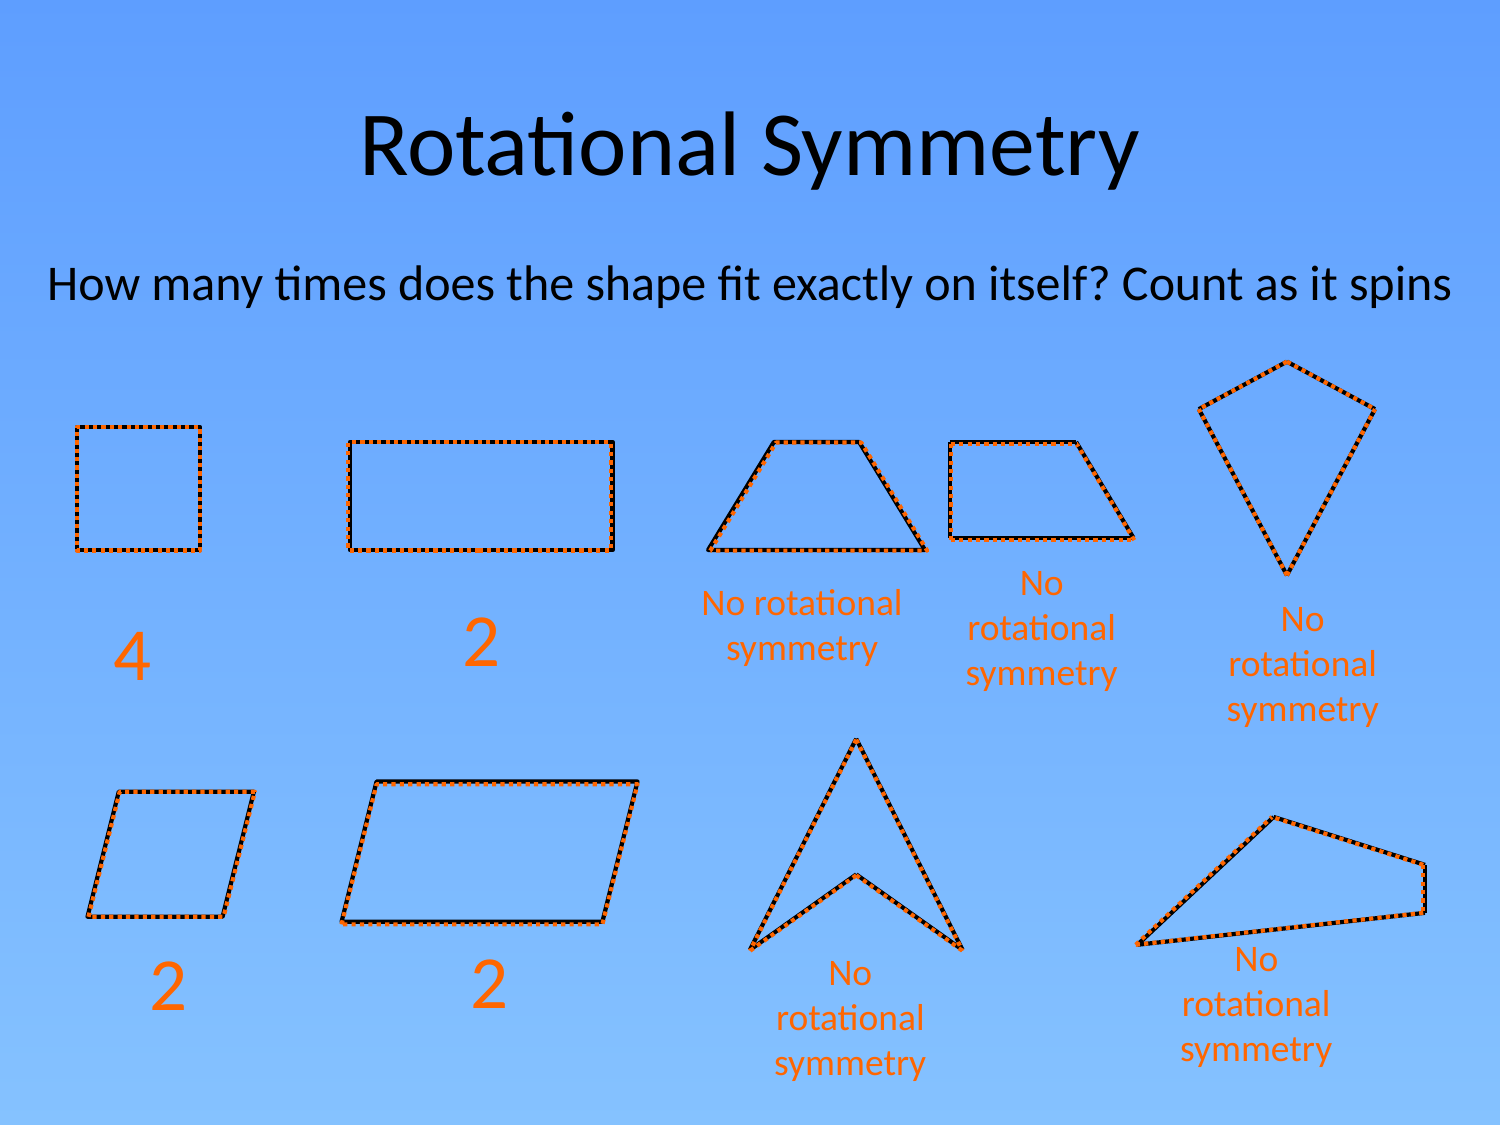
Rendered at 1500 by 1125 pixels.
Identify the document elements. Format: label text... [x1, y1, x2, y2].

text_box [75, 425, 202, 553]
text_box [950, 444, 1135, 541]
title Rotational Symmetry [75, 45, 1425, 233]
text_box 2 [123, 928, 213, 1034]
text_box [86, 789, 257, 919]
text_box No rotational symmetry [1163, 954, 1350, 1076]
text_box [749, 739, 963, 951]
text_box [708, 440, 929, 553]
text_box 2 [445, 926, 534, 1031]
text_box 2 [436, 583, 526, 689]
text_box [706, 439, 860, 553]
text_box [1135, 816, 1424, 945]
text_box No rotational symmetry [679, 571, 925, 676]
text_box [1198, 361, 1376, 576]
text_box [85, 790, 118, 919]
text_box [339, 782, 640, 927]
text_box No rotational symmetry [738, 940, 963, 1125]
text_box [346, 440, 613, 553]
text_box No rotational symmetry [942, 550, 1142, 746]
text_box 4 [88, 598, 177, 703]
text_box [608, 440, 615, 552]
text_box How many times does the shape fit exactly on itself? Count as it spins [0, 243, 1500, 319]
text_box [372, 779, 640, 789]
text_box No rotational symmetry [1205, 586, 1400, 736]
